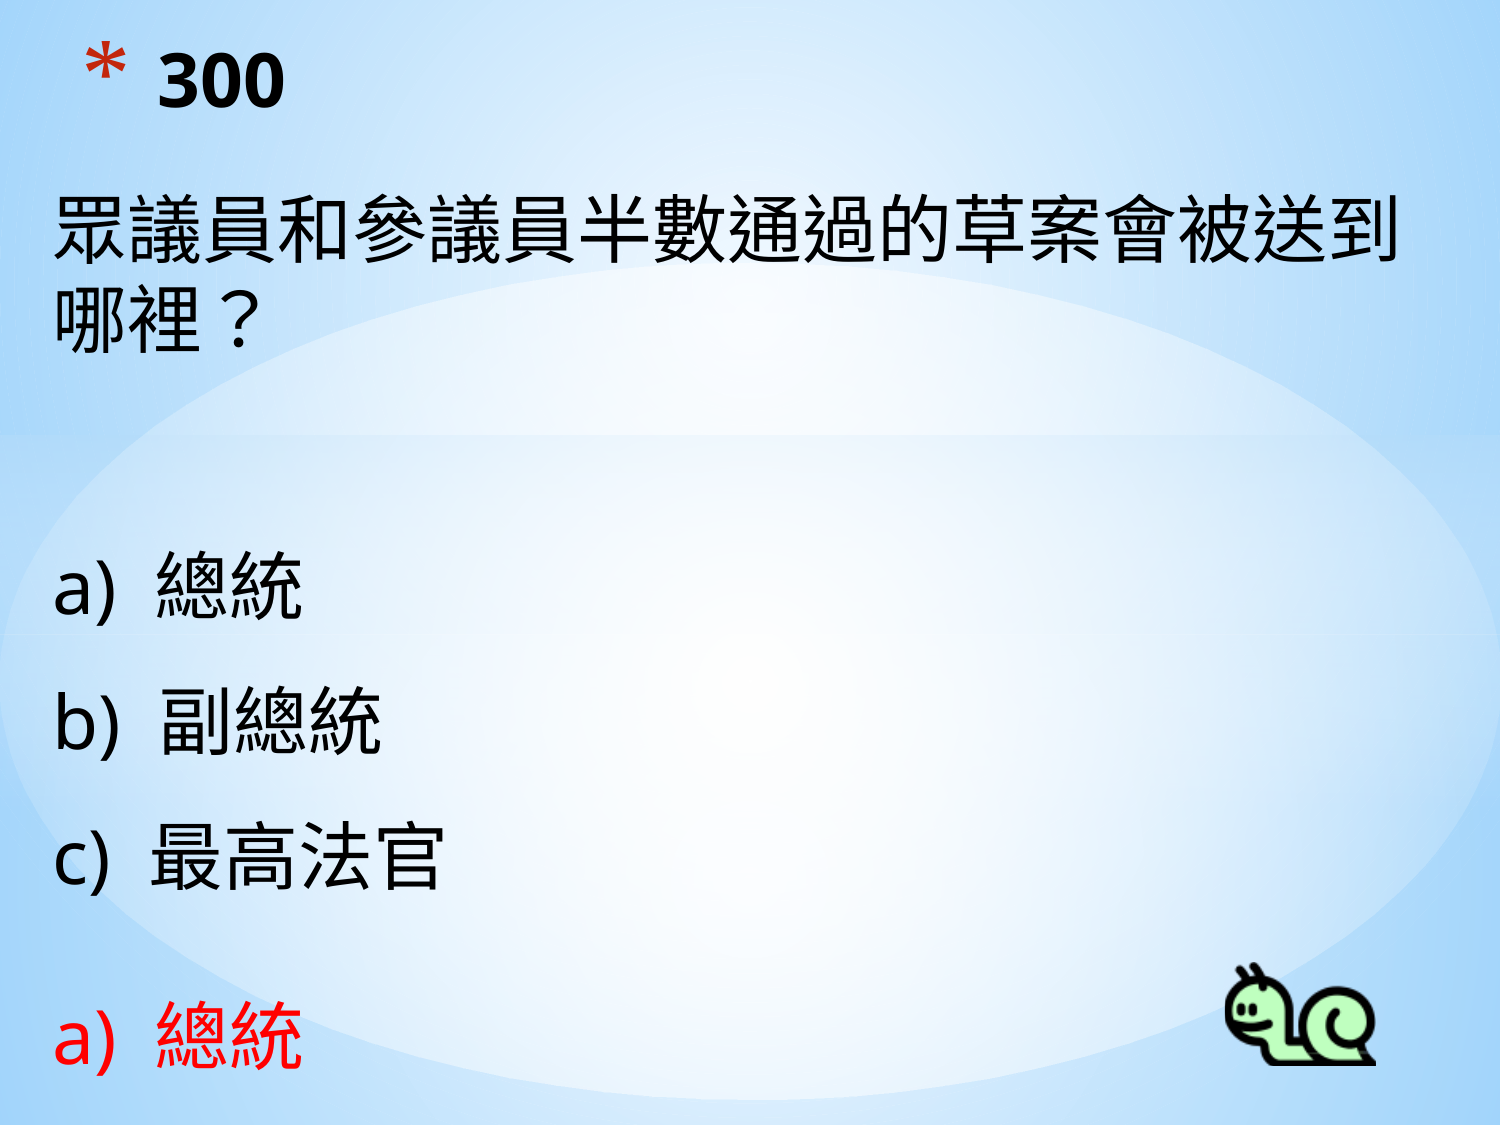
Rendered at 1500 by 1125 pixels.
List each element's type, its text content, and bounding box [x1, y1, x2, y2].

picture [1224, 962, 1377, 1067]
title 300 [37, 24, 375, 150]
text_box a) 總統 b) 副總統 c) 最高法官 a) 總統 [37, 487, 1242, 1125]
text_box 眾議員和參議員半數通過的草案會被送到哪裡？ [37, 174, 1463, 550]
